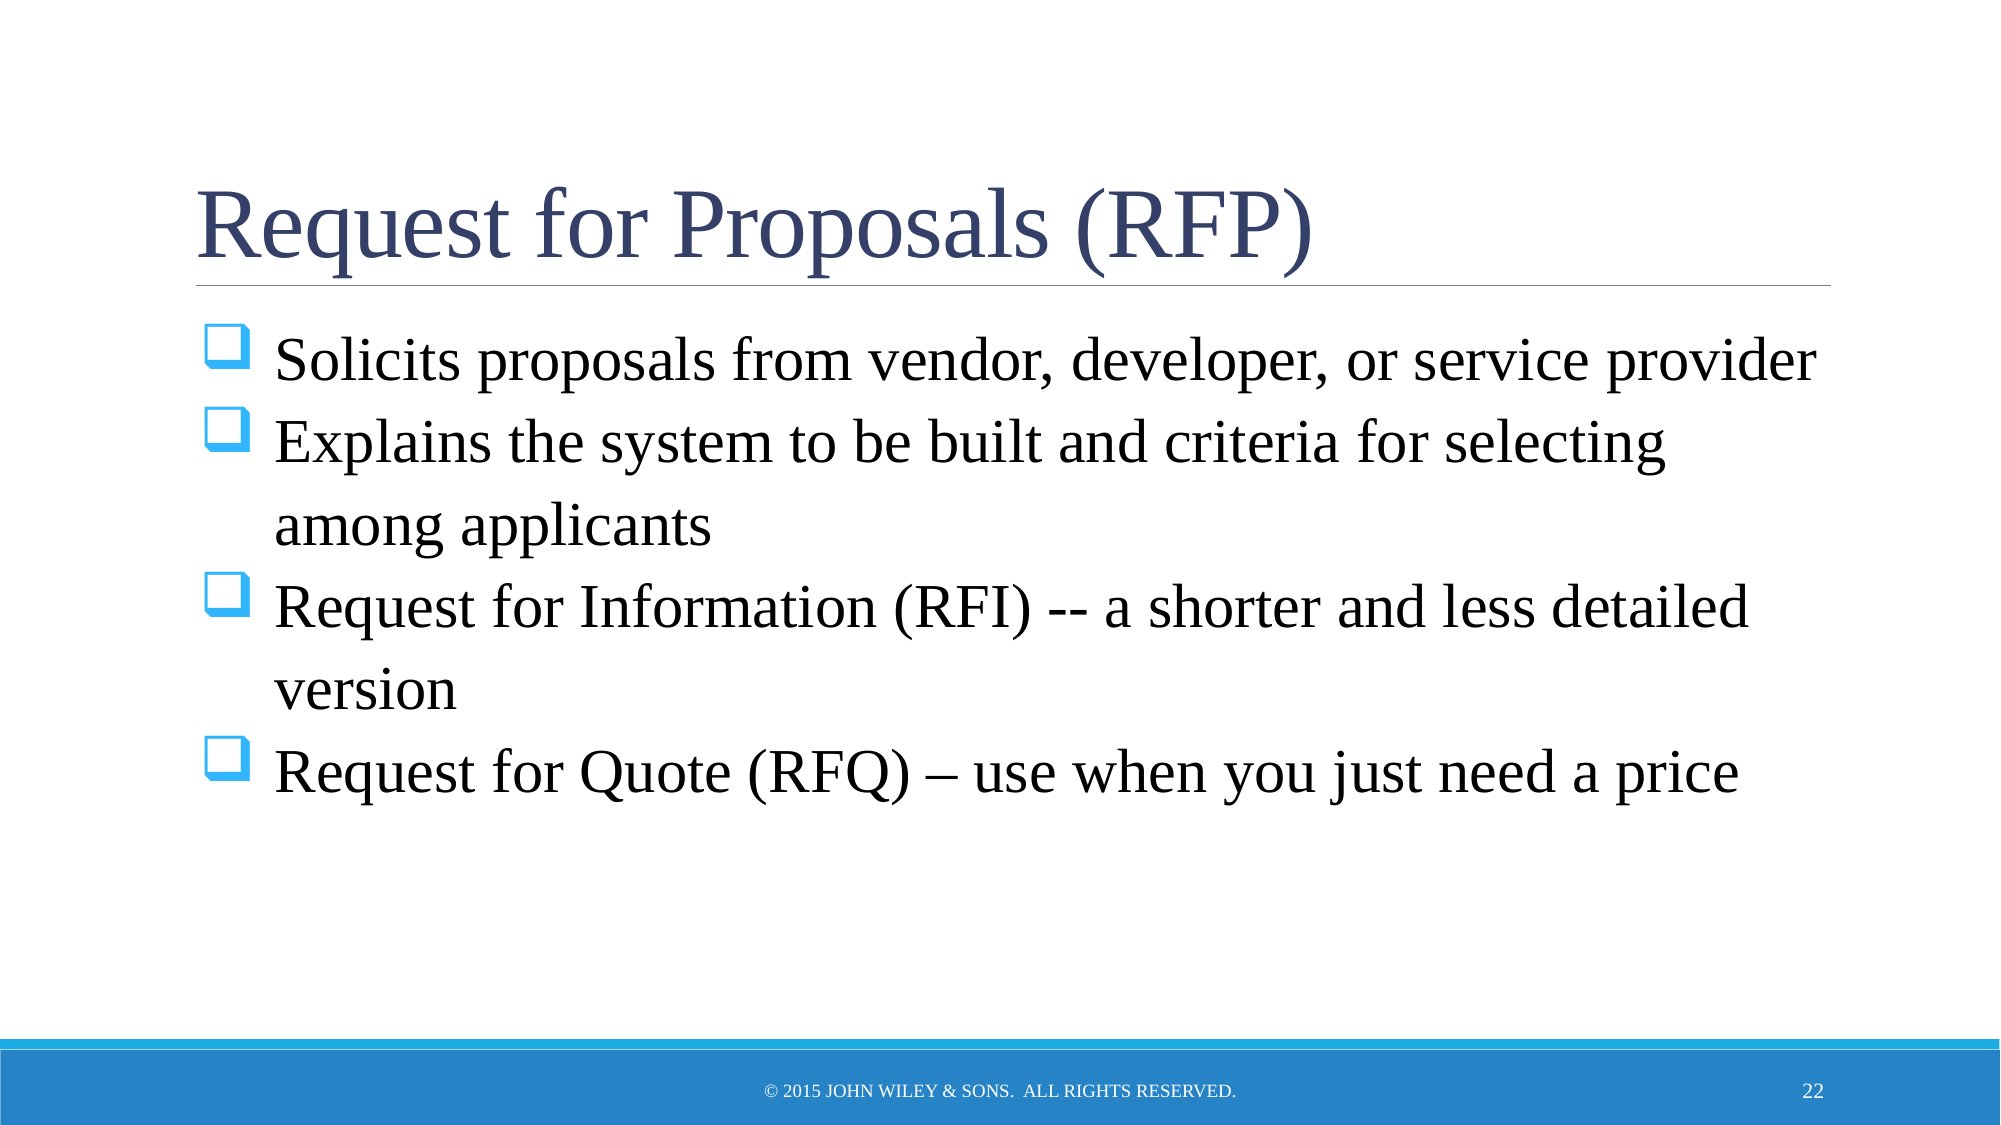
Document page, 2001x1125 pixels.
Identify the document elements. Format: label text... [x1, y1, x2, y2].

list Solicits proposals from vendor, developer, or service provider Explains the system to be built and criteria for selecting among applicants Request for Information (RFI) -- a shorter and less detailed version Request for Quote (RFQ) – use when you just need a price [180, 302, 1830, 963]
slide_number 22 [1624, 1059, 1840, 1120]
title Request for Proposals (RFP) [180, 47, 1830, 285]
footer © 2015 John Wiley & Sons. All Rights Reserved. [604, 1059, 1396, 1120]
